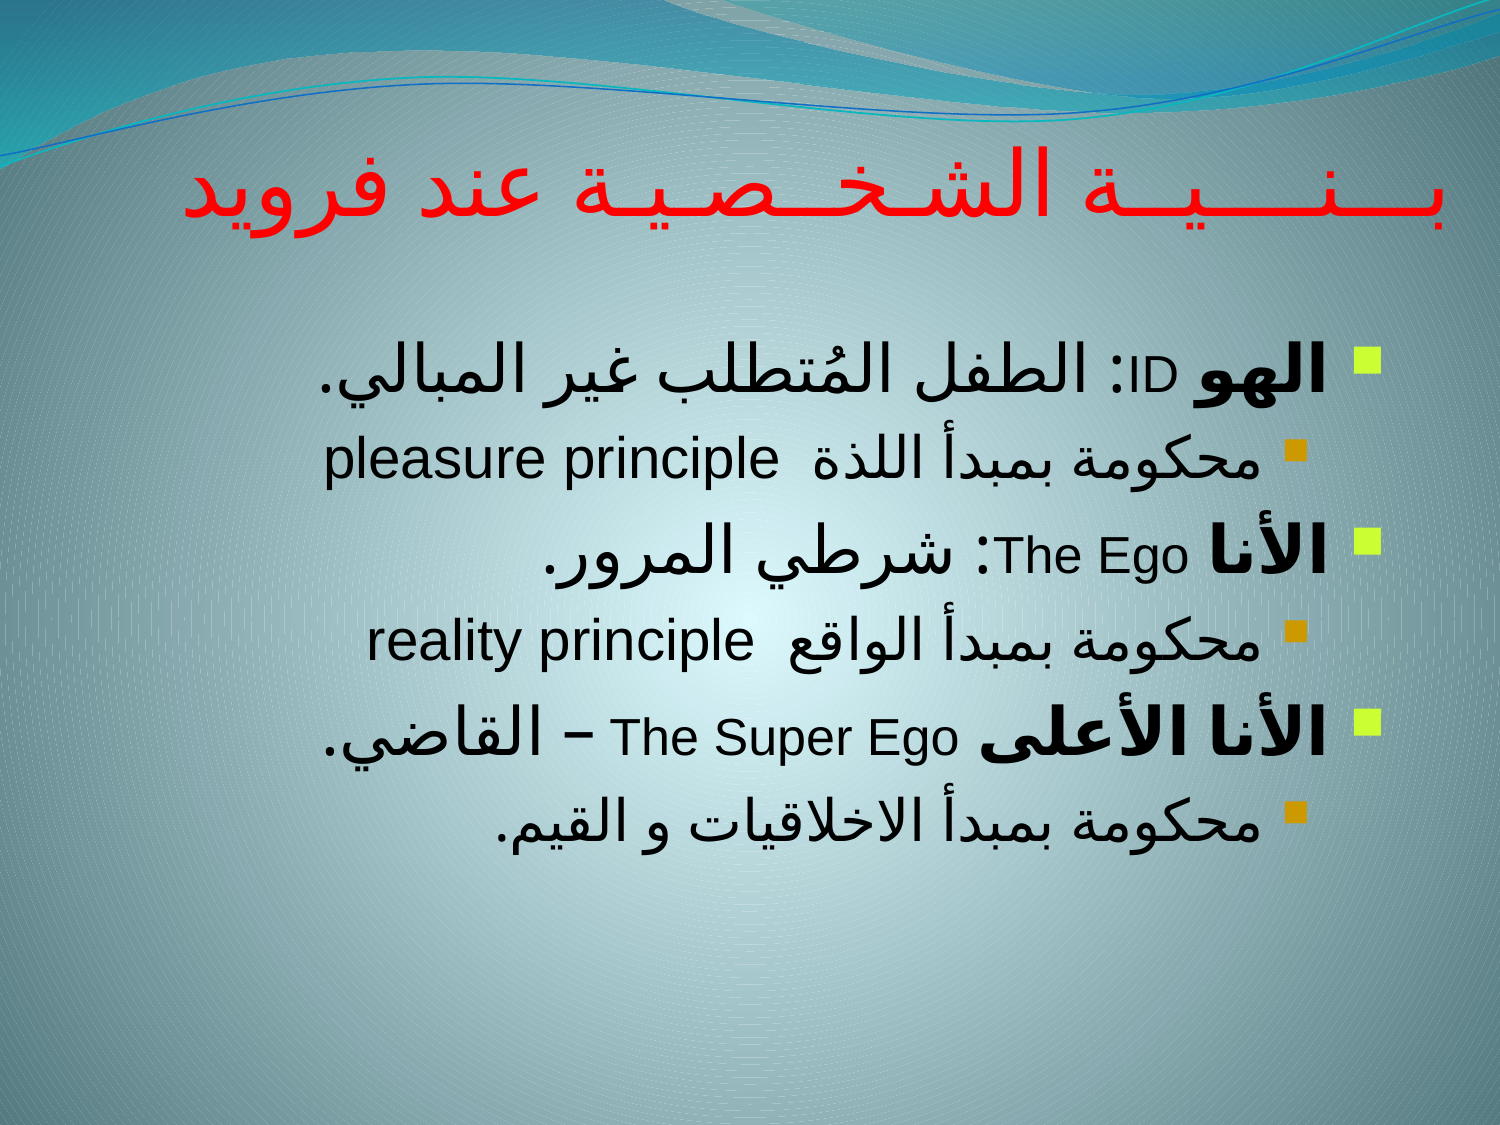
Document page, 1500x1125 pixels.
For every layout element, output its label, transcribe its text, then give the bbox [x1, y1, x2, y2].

text_box الهو ID: الطفل المُتطلب غير المبالي. محكومة بمبدأ اللذة pleasure principle الأنا The Ego: شرطي المرور. محكومة بمبدأ الواقع reality principle الأنا الأعلى The Super Ego – القاضي. محكومة بمبدأ الاخلاقيات و القيم. [53, 318, 1401, 994]
text_box [49, 1017, 875, 1063]
text_box بـــنــــيــة الشـخــصـيـة عند فرويد [52, 117, 1469, 243]
